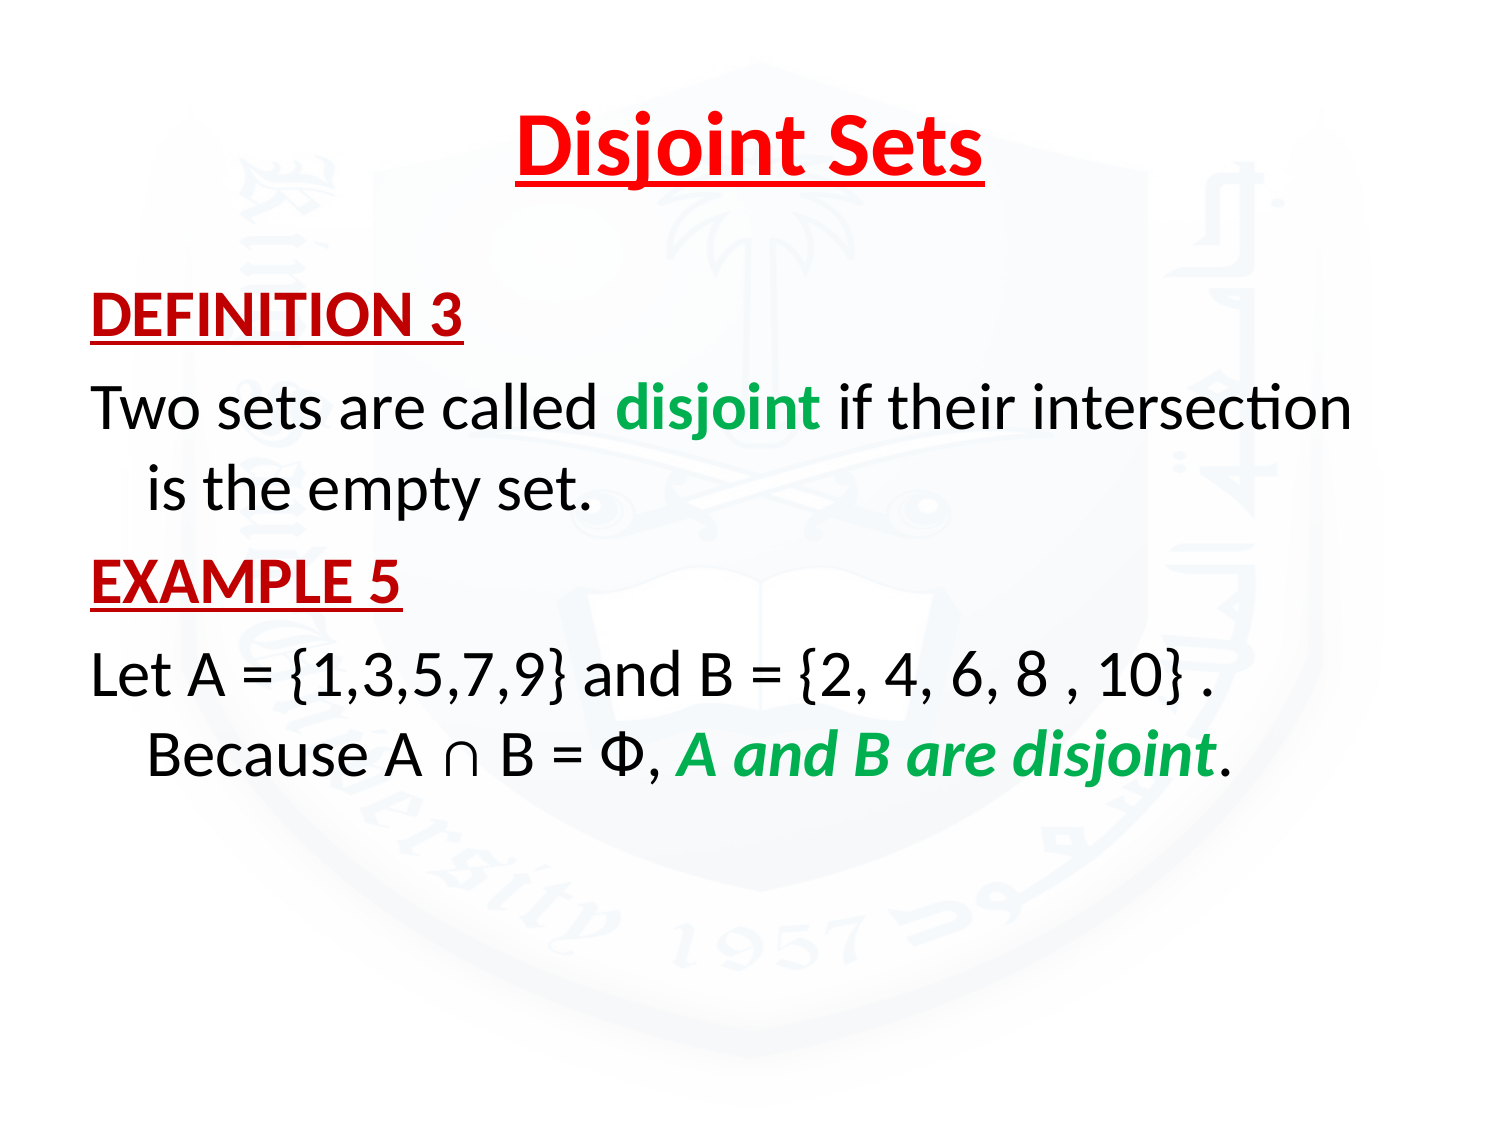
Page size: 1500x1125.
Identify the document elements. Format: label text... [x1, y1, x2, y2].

list DEFINITION 3 Two sets are called disjoint if their intersection is the empty set. EXAMPLE 5 Let A = {1,3,5,7,9} and B = {2, 4, 6, 8 , 10} . Because A ∩ B = Ф, A and B are disjoint. [75, 262, 1425, 1005]
title Disjoint Sets [75, 45, 1425, 233]
